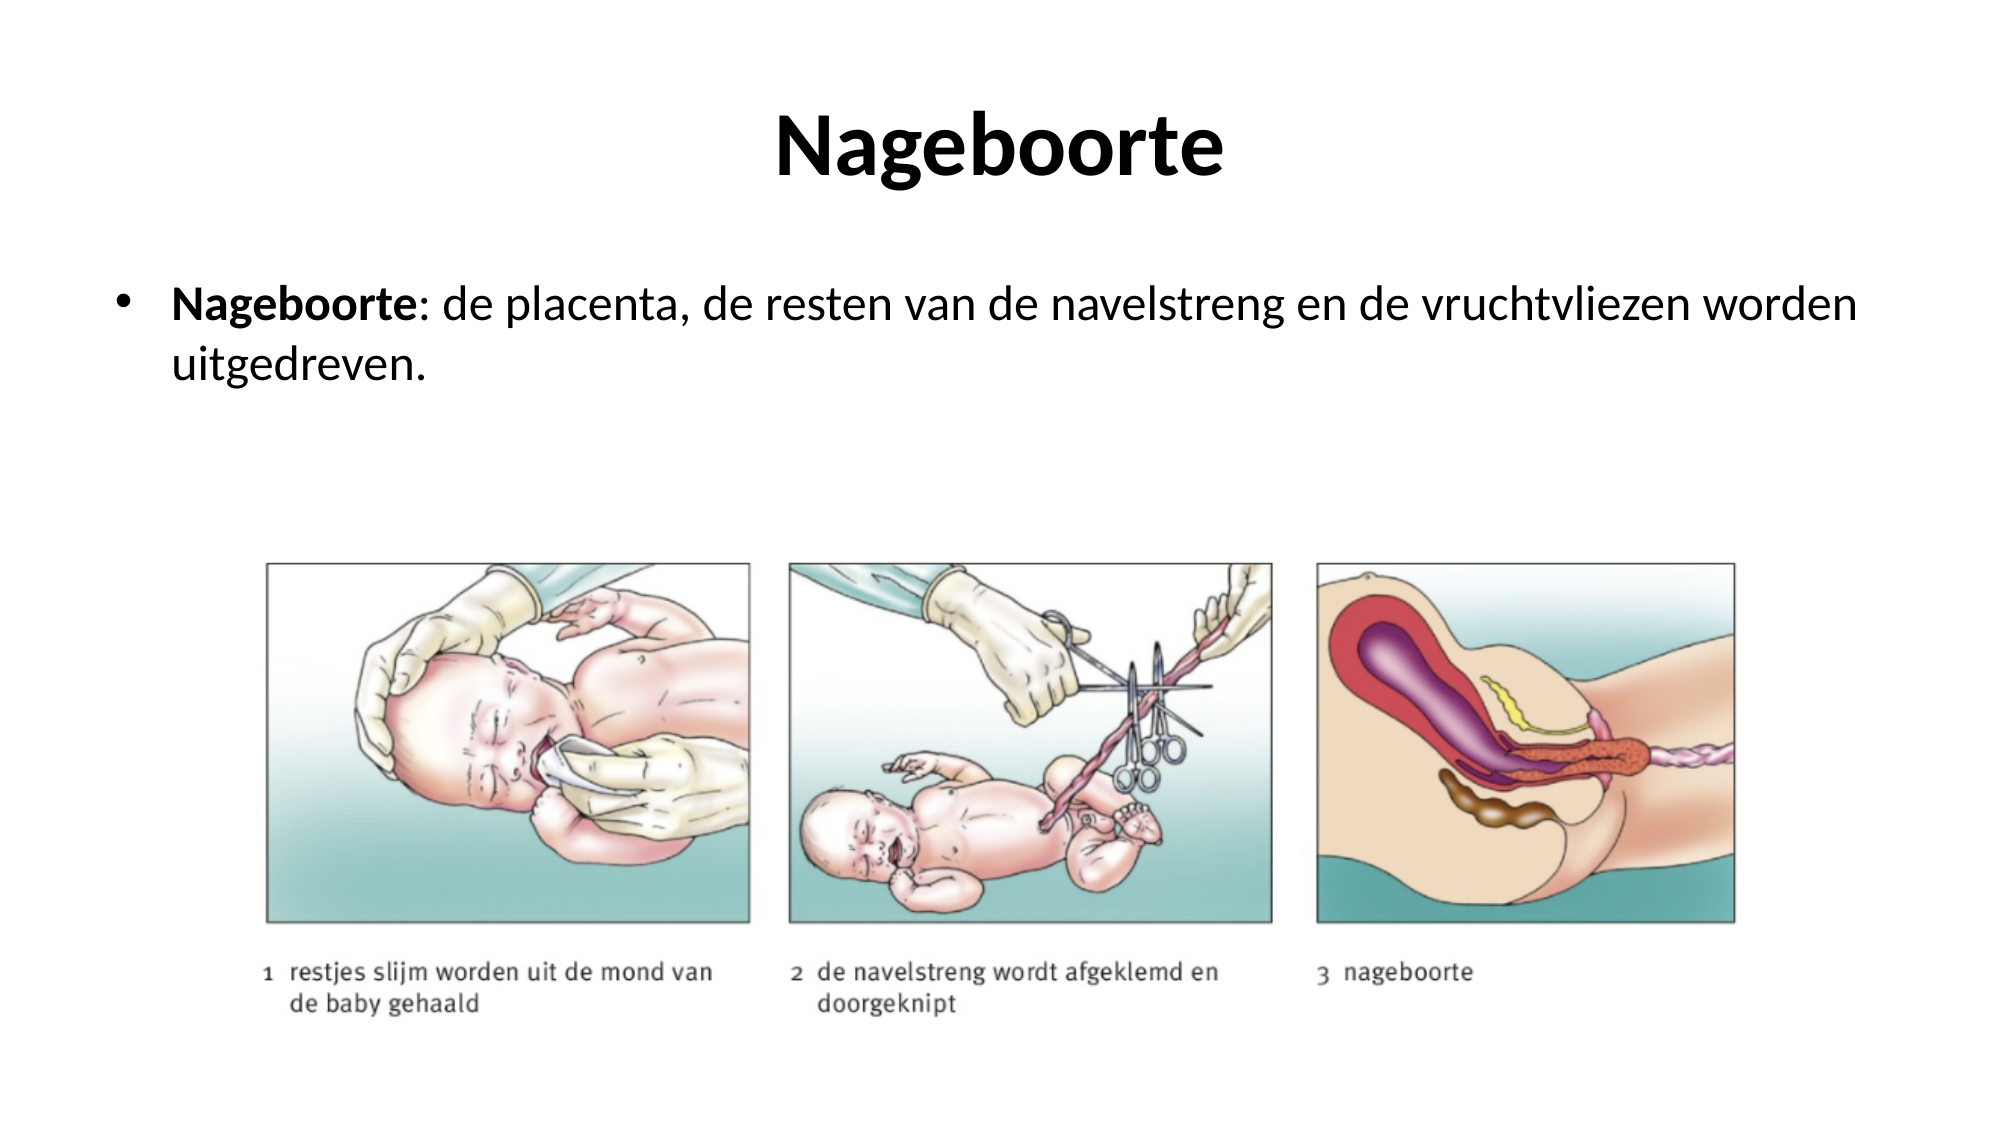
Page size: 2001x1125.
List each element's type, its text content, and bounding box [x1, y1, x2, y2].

list Nageboorte: de placenta, de resten van de navelstreng en de vruchtvliezen worden uitgedreven. [99, 262, 1900, 1005]
title Nageboorte [99, 45, 1900, 233]
picture [251, 542, 1752, 1036]
